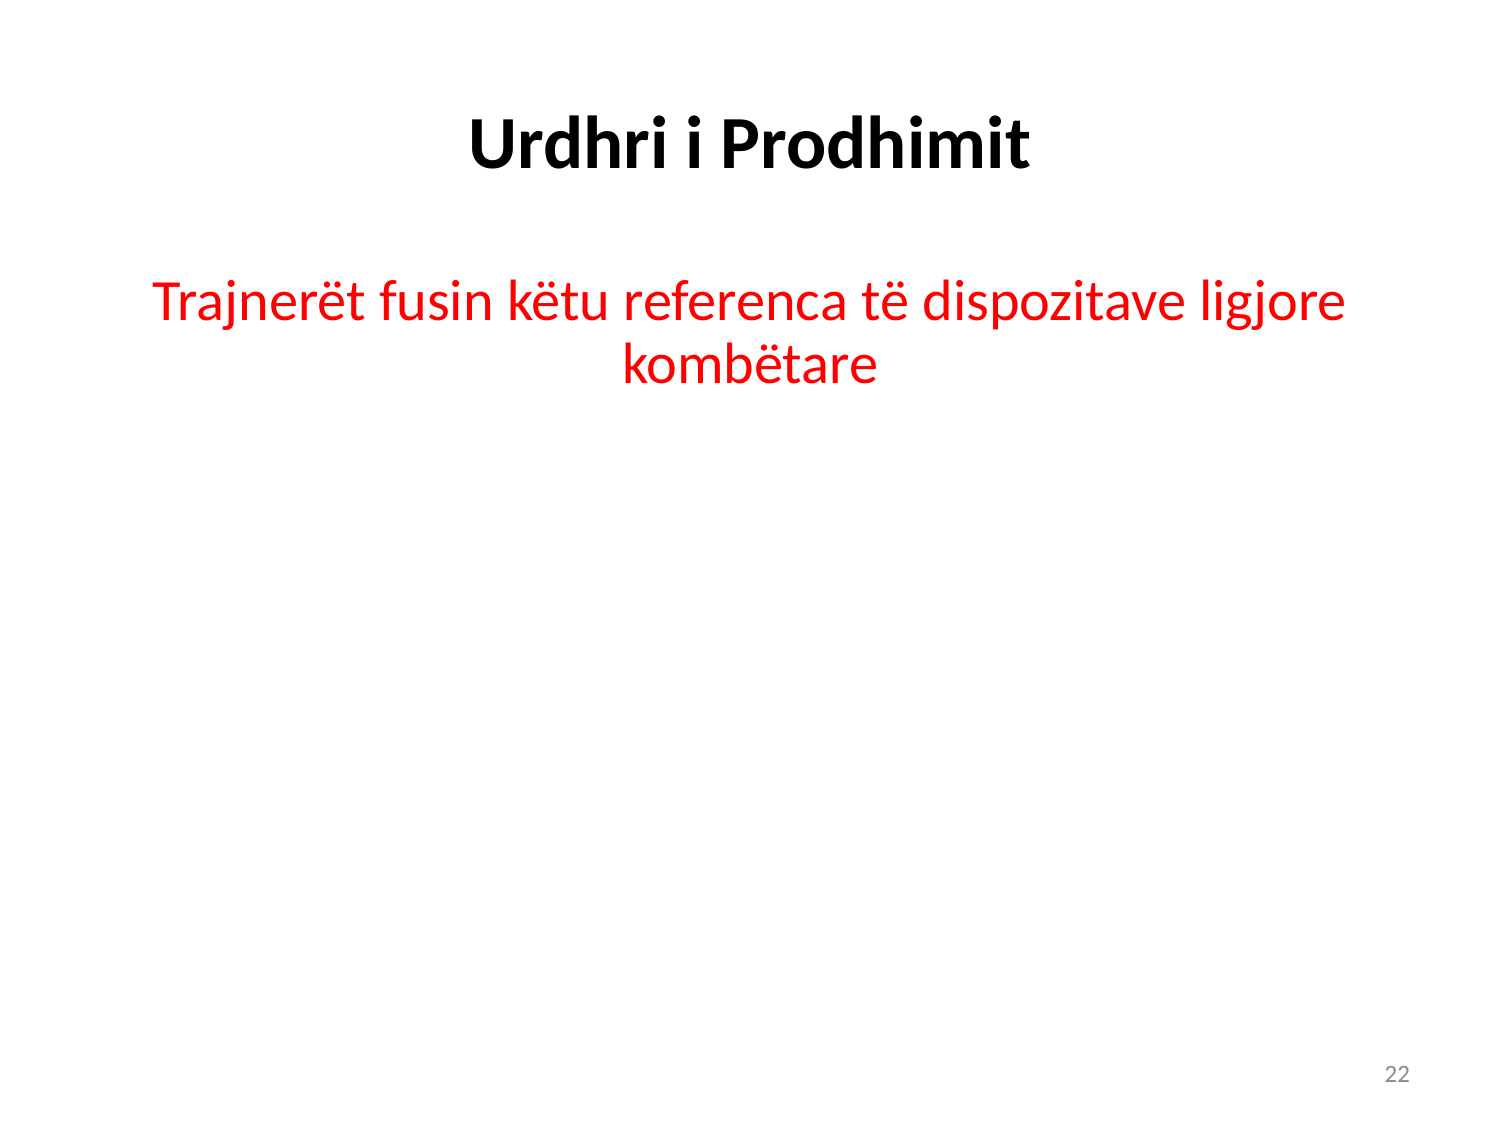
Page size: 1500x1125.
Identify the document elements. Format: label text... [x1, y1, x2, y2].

list Trajnerët fusin këtu referenca të dispozitave ligjore kombëtare [75, 262, 1425, 1005]
title Urdhri i Prodhimit [75, 45, 1425, 233]
slide_number 22 [1074, 1042, 1425, 1103]
